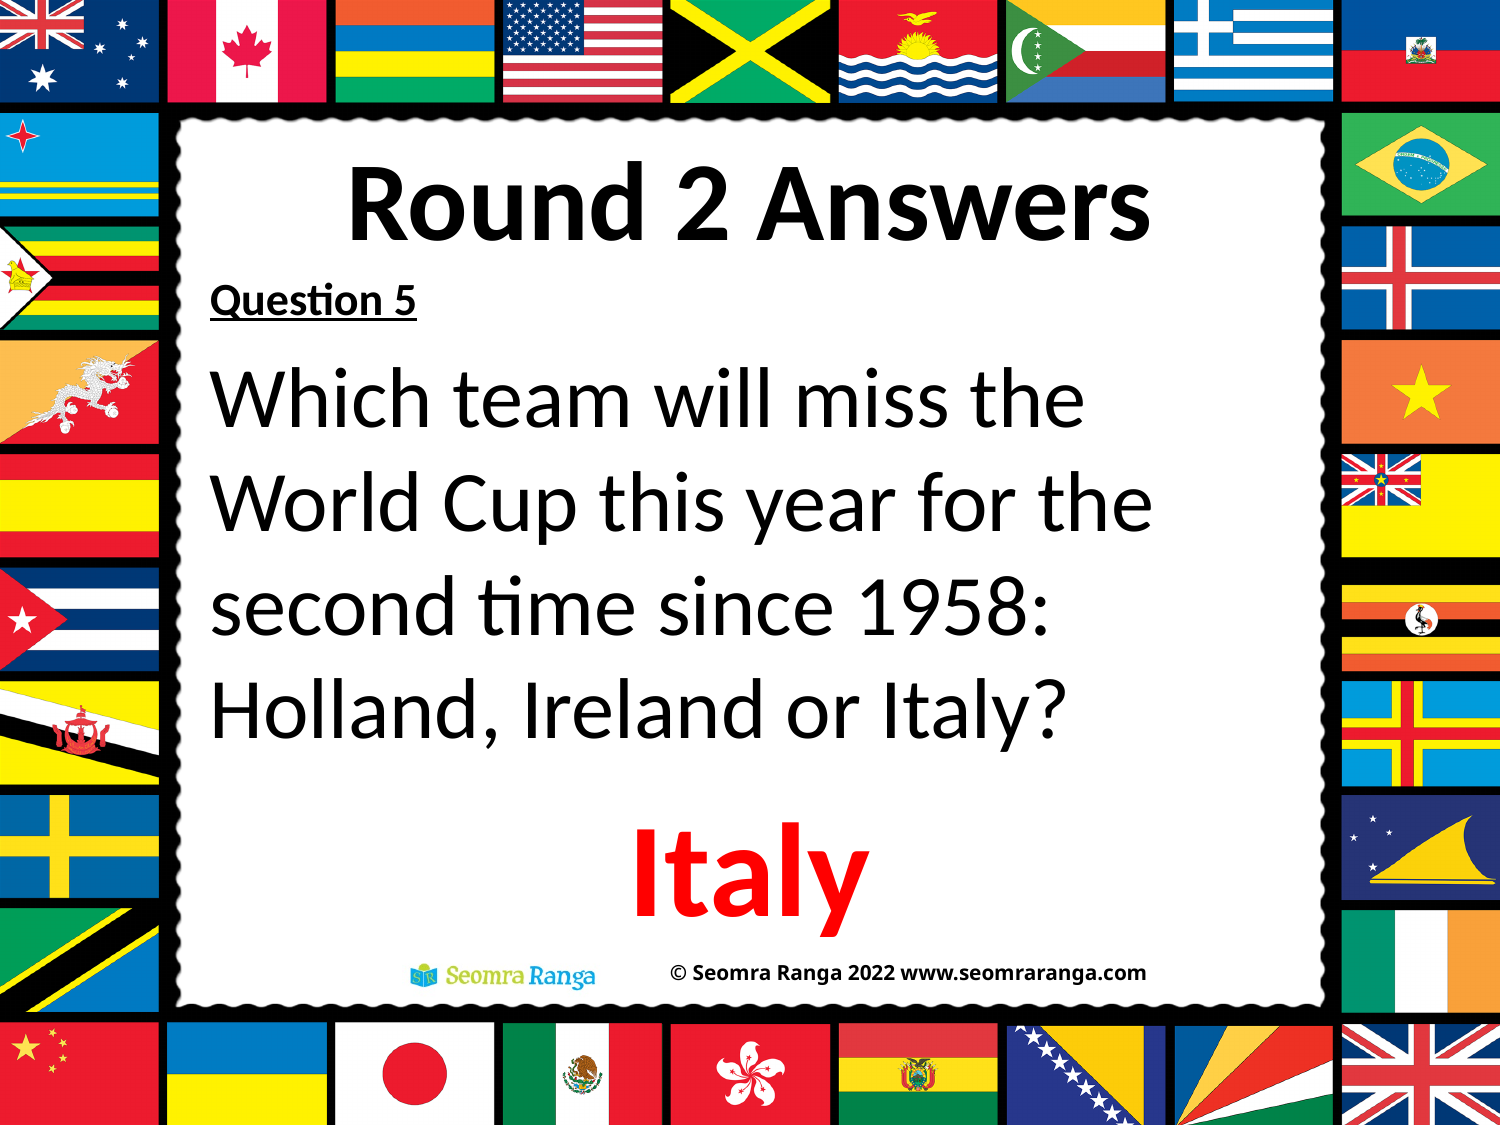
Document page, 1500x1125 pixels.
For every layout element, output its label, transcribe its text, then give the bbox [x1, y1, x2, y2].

picture [10, 122, 36, 150]
picture [0, 0, 1500, 1125]
title Round 2 Answers [183, 101, 1317, 290]
list Question 5 Which team will miss the World Cup this year for the second time since 1958: Holland, Ireland or Italy? Italy [194, 261, 1306, 953]
text_box © Seomra Ranga 2022 www.seomraranga.com [631, 953, 1187, 993]
